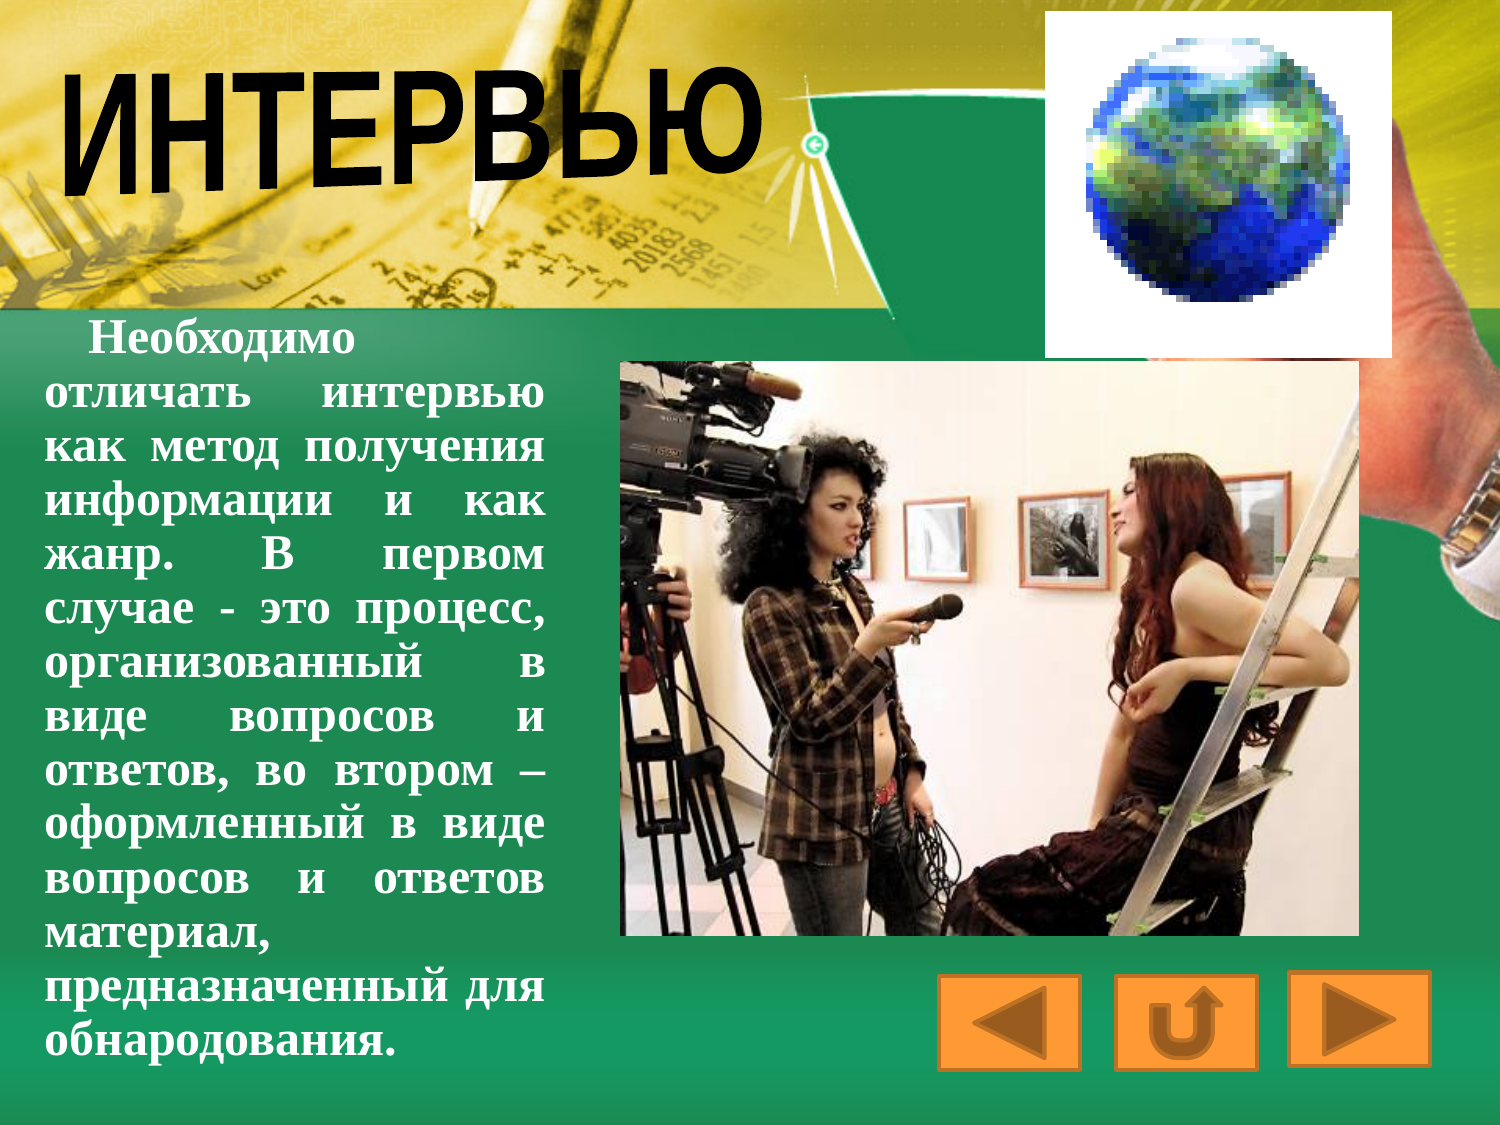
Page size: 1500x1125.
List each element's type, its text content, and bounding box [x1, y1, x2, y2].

text_box [937, 974, 1082, 1072]
text_box [1114, 974, 1259, 1072]
picture [0, 0, 1500, 990]
list Необходимо отличать интервью как метод получения информации и как жанр. В первом случае - это процесс, организованный в виде вопросов и ответов, во втором – оформленный в виде вопросов и ответов материал, предназначенный для обнародования. [29, 302, 562, 1095]
text_box [1287, 970, 1432, 1068]
